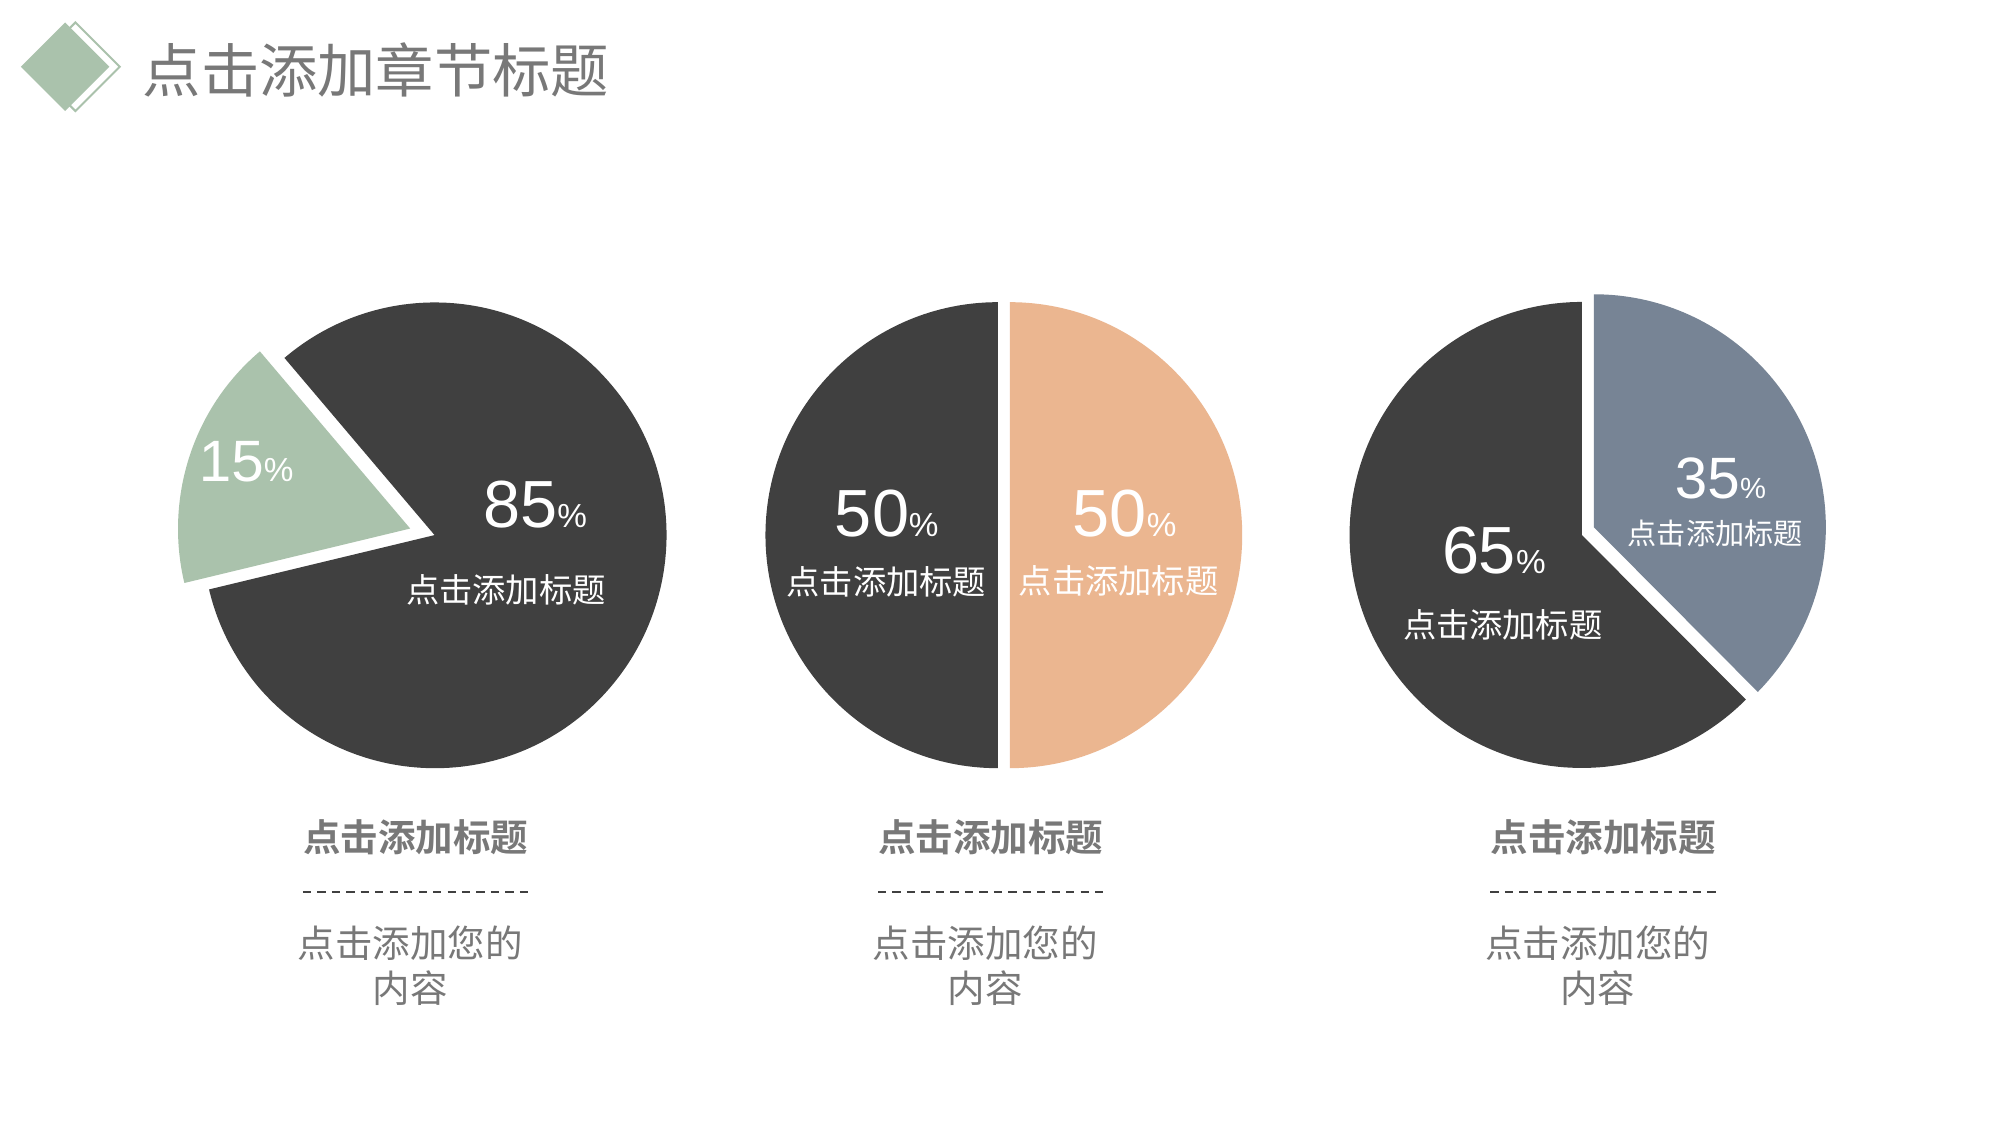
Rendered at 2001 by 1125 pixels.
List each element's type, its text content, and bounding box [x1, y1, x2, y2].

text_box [765, 302, 1243, 769]
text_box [1349, 294, 1826, 768]
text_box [164, 274, 680, 797]
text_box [839, 806, 1131, 1019]
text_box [1452, 806, 1744, 1019]
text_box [264, 806, 556, 1019]
text_box 点击添加章节标题 [128, 27, 624, 112]
